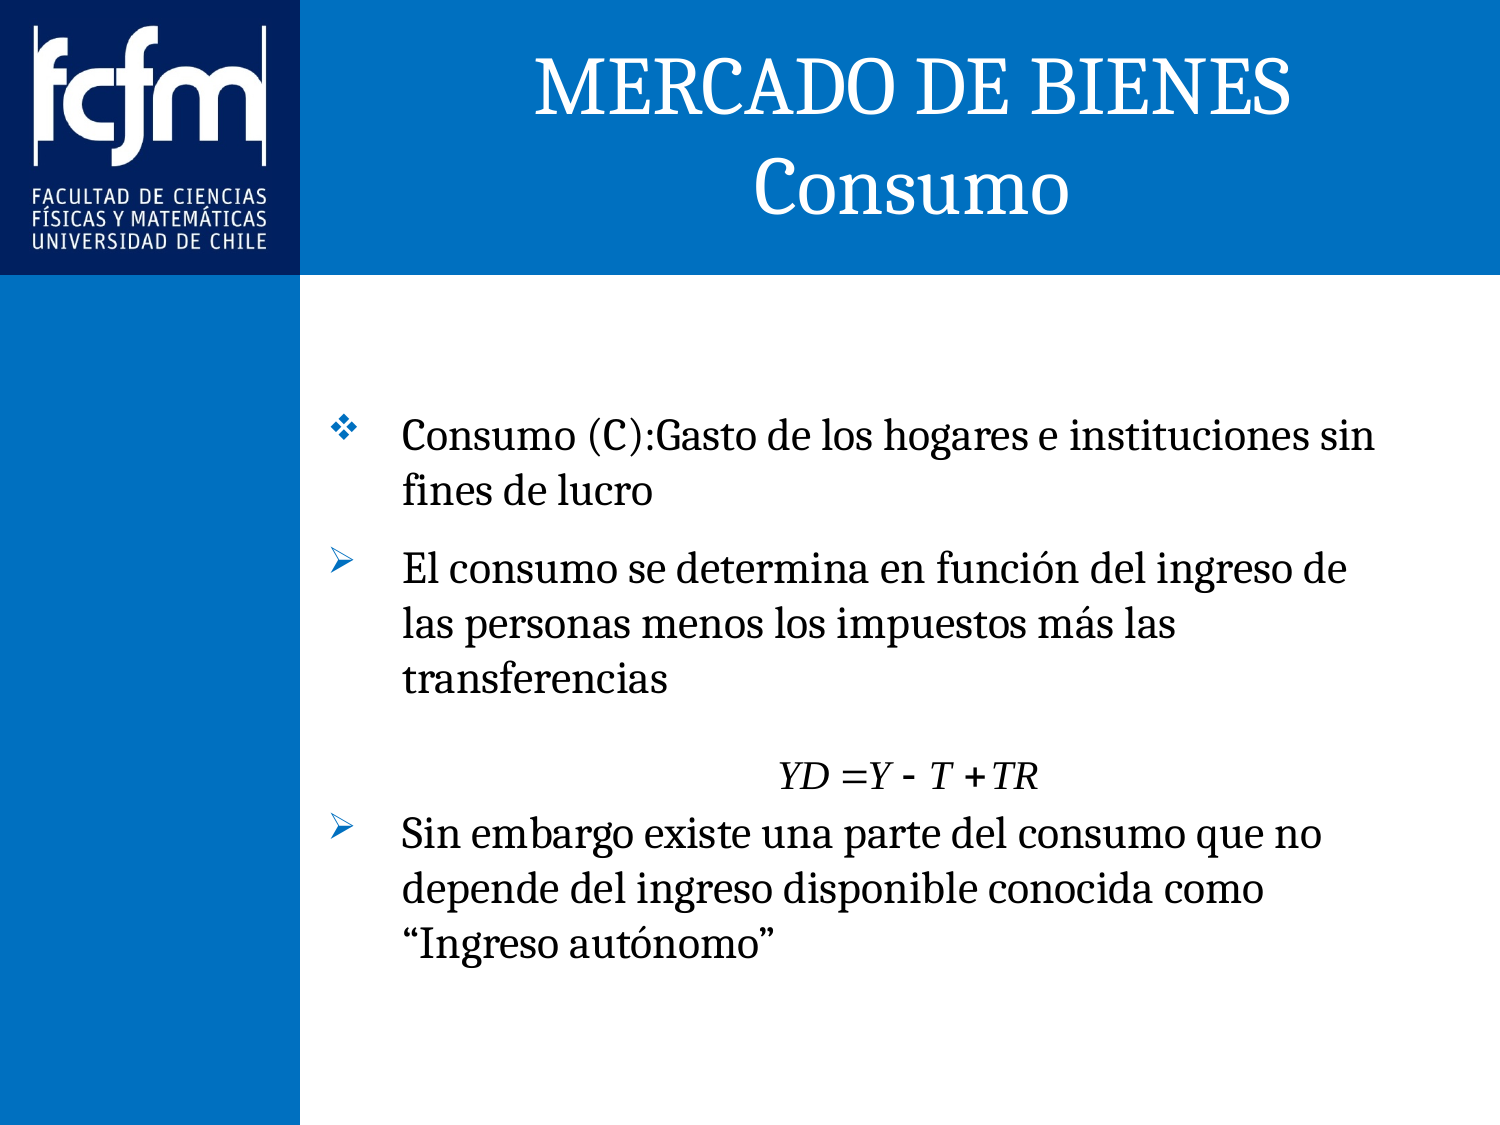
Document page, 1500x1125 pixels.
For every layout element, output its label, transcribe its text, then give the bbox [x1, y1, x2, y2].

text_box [773, 751, 1046, 796]
text_box MERCADO DE BIENES Consumo [399, 37, 1425, 225]
text_box Consumo (C):Gasto de los hogares e instituciones sin fines de lucro El consumo se determina en función del ingreso de las personas menos los impuestos más las transferencias Sin embargo existe una parte del consumo que no depende del ingreso disponible conocida como “Ingreso autónomo” [312, 397, 1416, 1125]
picture [29, 18, 272, 254]
